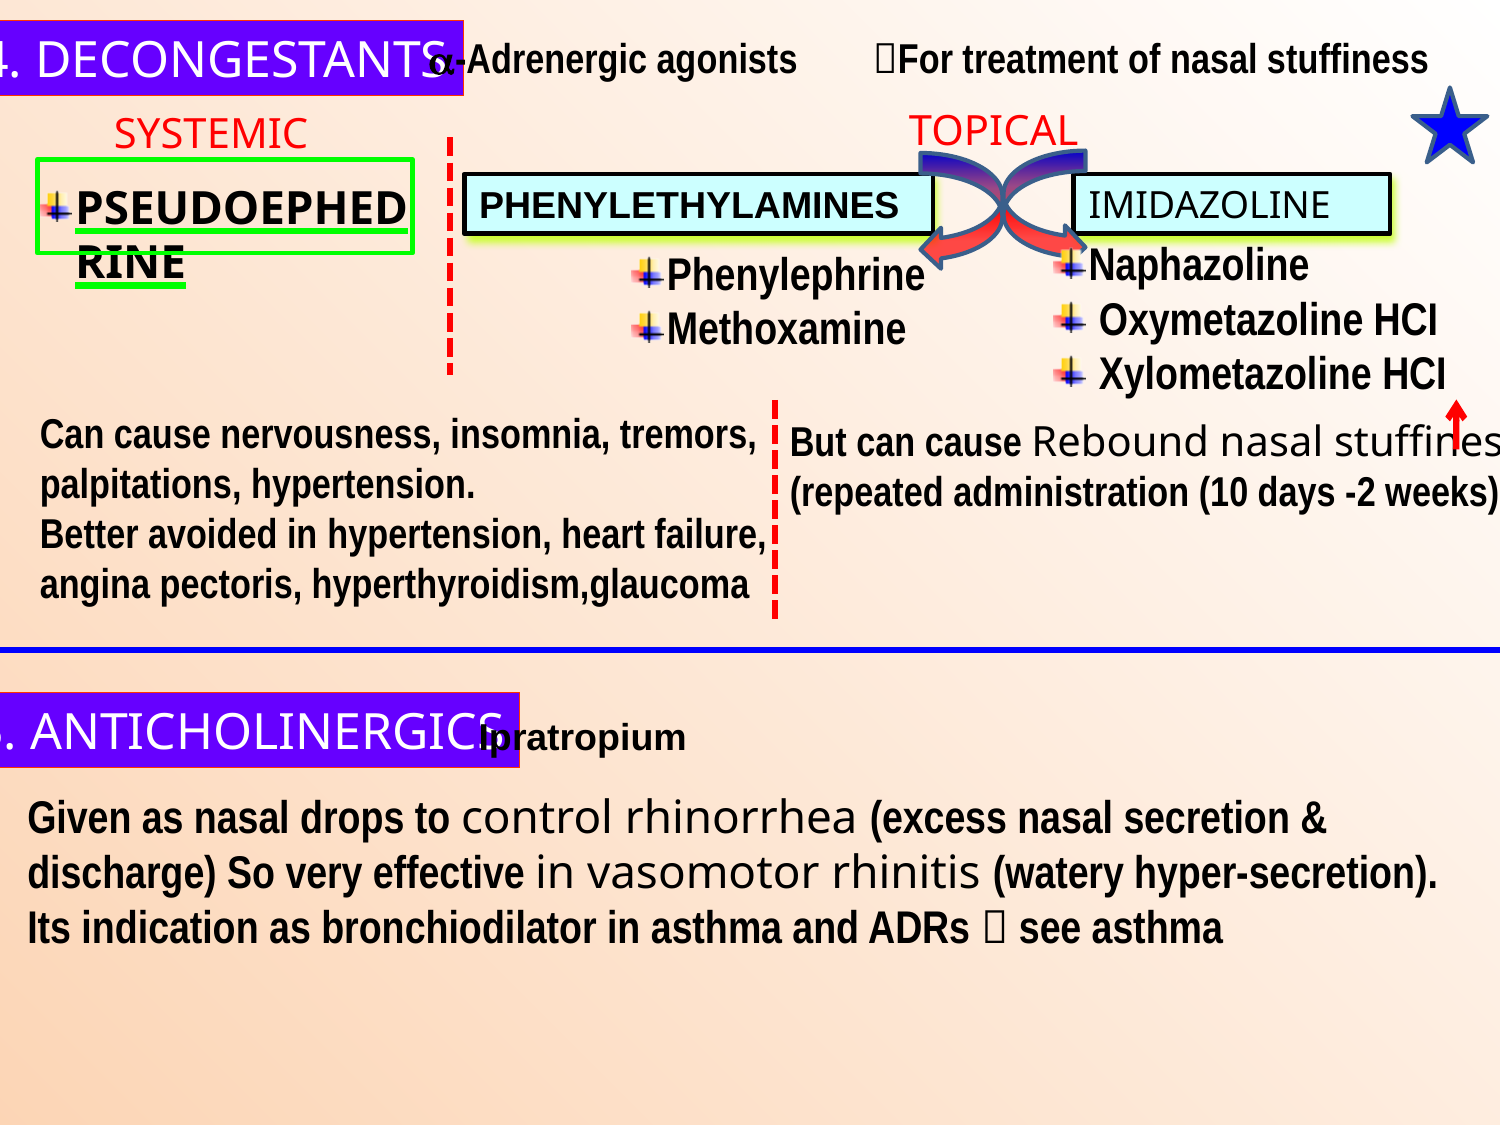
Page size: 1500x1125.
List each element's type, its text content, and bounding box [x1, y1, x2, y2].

text_box SYSTEMIC [99, 99, 335, 165]
text_box IMIDAZOLINE [1073, 174, 1391, 228]
text_box Naphazoline Oxymetazoline HCI Xylometazoline HCI [1038, 228, 1500, 406]
text_box 4. DECONGESTANTS [0, 20, 464, 96]
text_box PHENYLETHYLAMINES [464, 174, 934, 234]
text_box But can cause Rebound nasal stuffiness (repeated administration (10 days -2 weeks) [800, 399, 1500, 523]
text_box [35, 157, 414, 255]
text_box [1001, 162, 1088, 252]
text_box [918, 162, 1003, 271]
picture [631, 255, 664, 288]
text_box Can cause nervousness, insomnia, tremors, palpitations, hypertension. Better avoided in hypertension, heart failure, angina pectoris, hyperthyroidism,glaucoma [24, 399, 800, 615]
text_box For treatment of nasal stuffiness [858, 24, 1445, 90]
text_box Phenylephrine Methoxamine [616, 237, 1016, 361]
text_box Ipratropium [463, 705, 702, 766]
picture [1053, 354, 1086, 387]
text_box [1410, 85, 1490, 165]
text_box TOPICAL [894, 96, 1094, 162]
picture [631, 309, 664, 343]
text_box -Adrenergic agonists [413, 24, 813, 90]
text_box PSEUDOEPHEDRINE [24, 171, 424, 295]
text_box 5. ANTICHOLINERGICS [0, 692, 520, 768]
picture [1053, 300, 1086, 333]
text_box Given as nasal drops to control rhinorrhea (excess nasal secretion & discharge) So very effective in vasomotor rhinitis (watery hyper-secretion). Its indication as bronchiodilator in asthma and ADRs  see asthma [12, 780, 1488, 961]
picture [1053, 246, 1086, 279]
